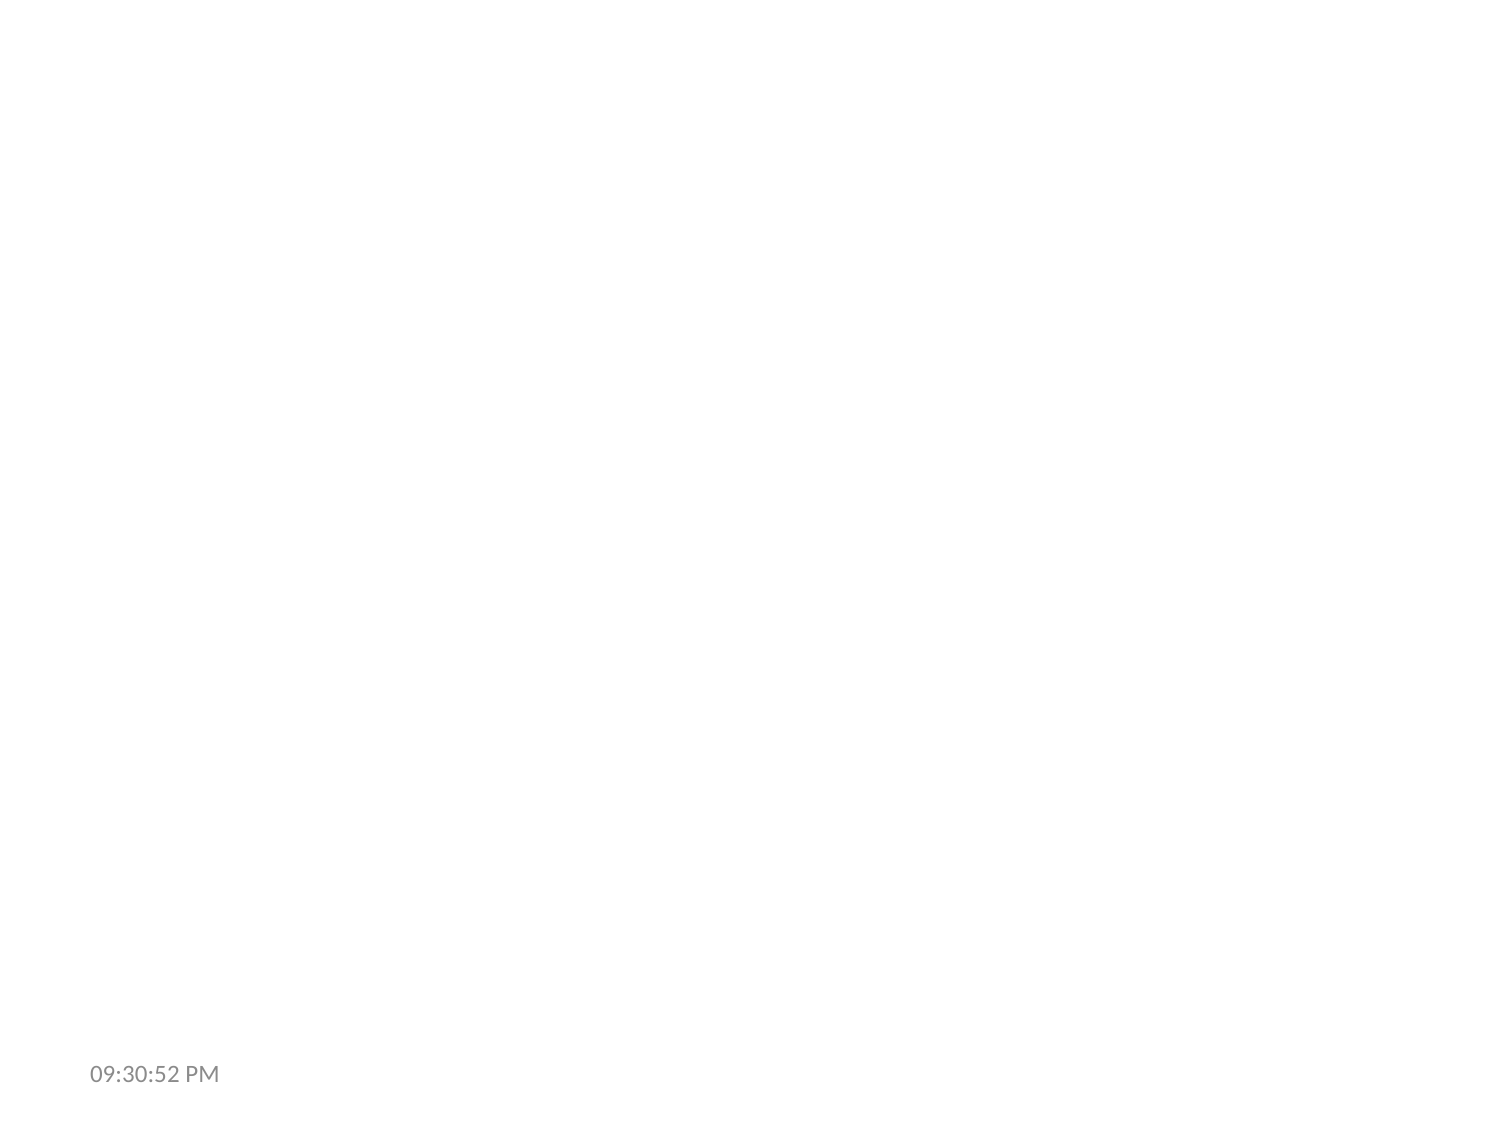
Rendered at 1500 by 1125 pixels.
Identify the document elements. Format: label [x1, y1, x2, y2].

slide_number [75, 1042, 425, 1103]
